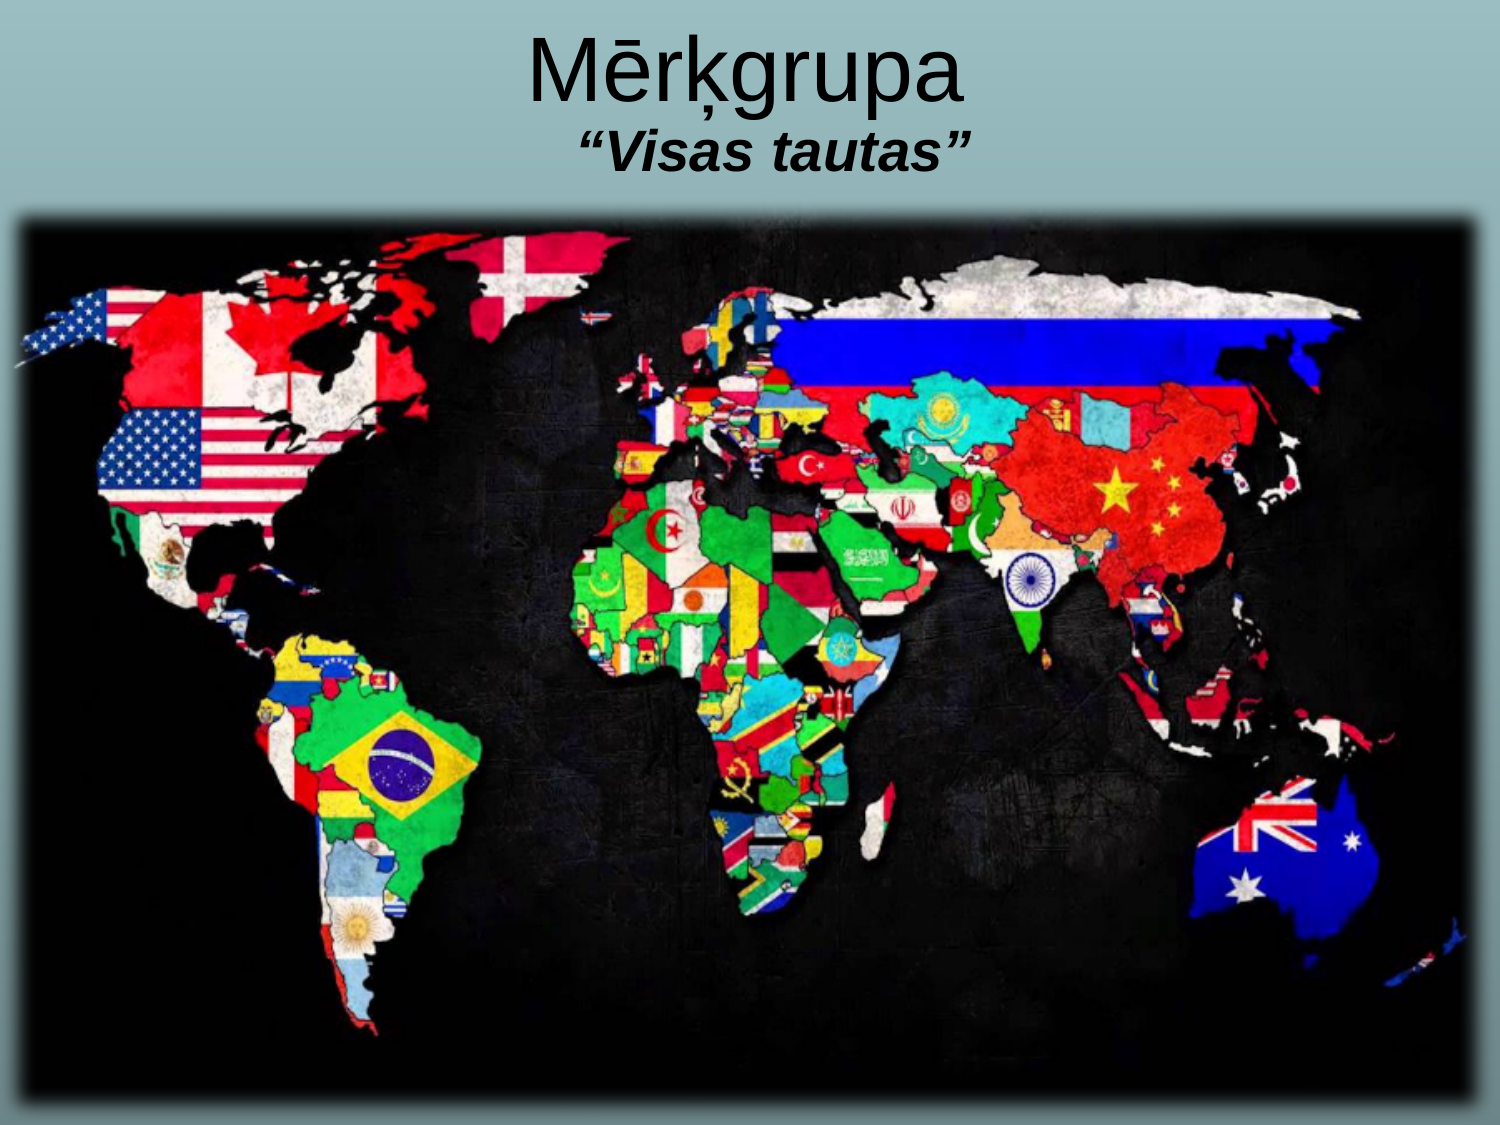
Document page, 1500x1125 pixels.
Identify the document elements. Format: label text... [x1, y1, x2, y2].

picture [0, 198, 1495, 1125]
title Mērķgrupa [70, 0, 1421, 105]
list “Visas tautas” [0, 105, 1500, 200]
